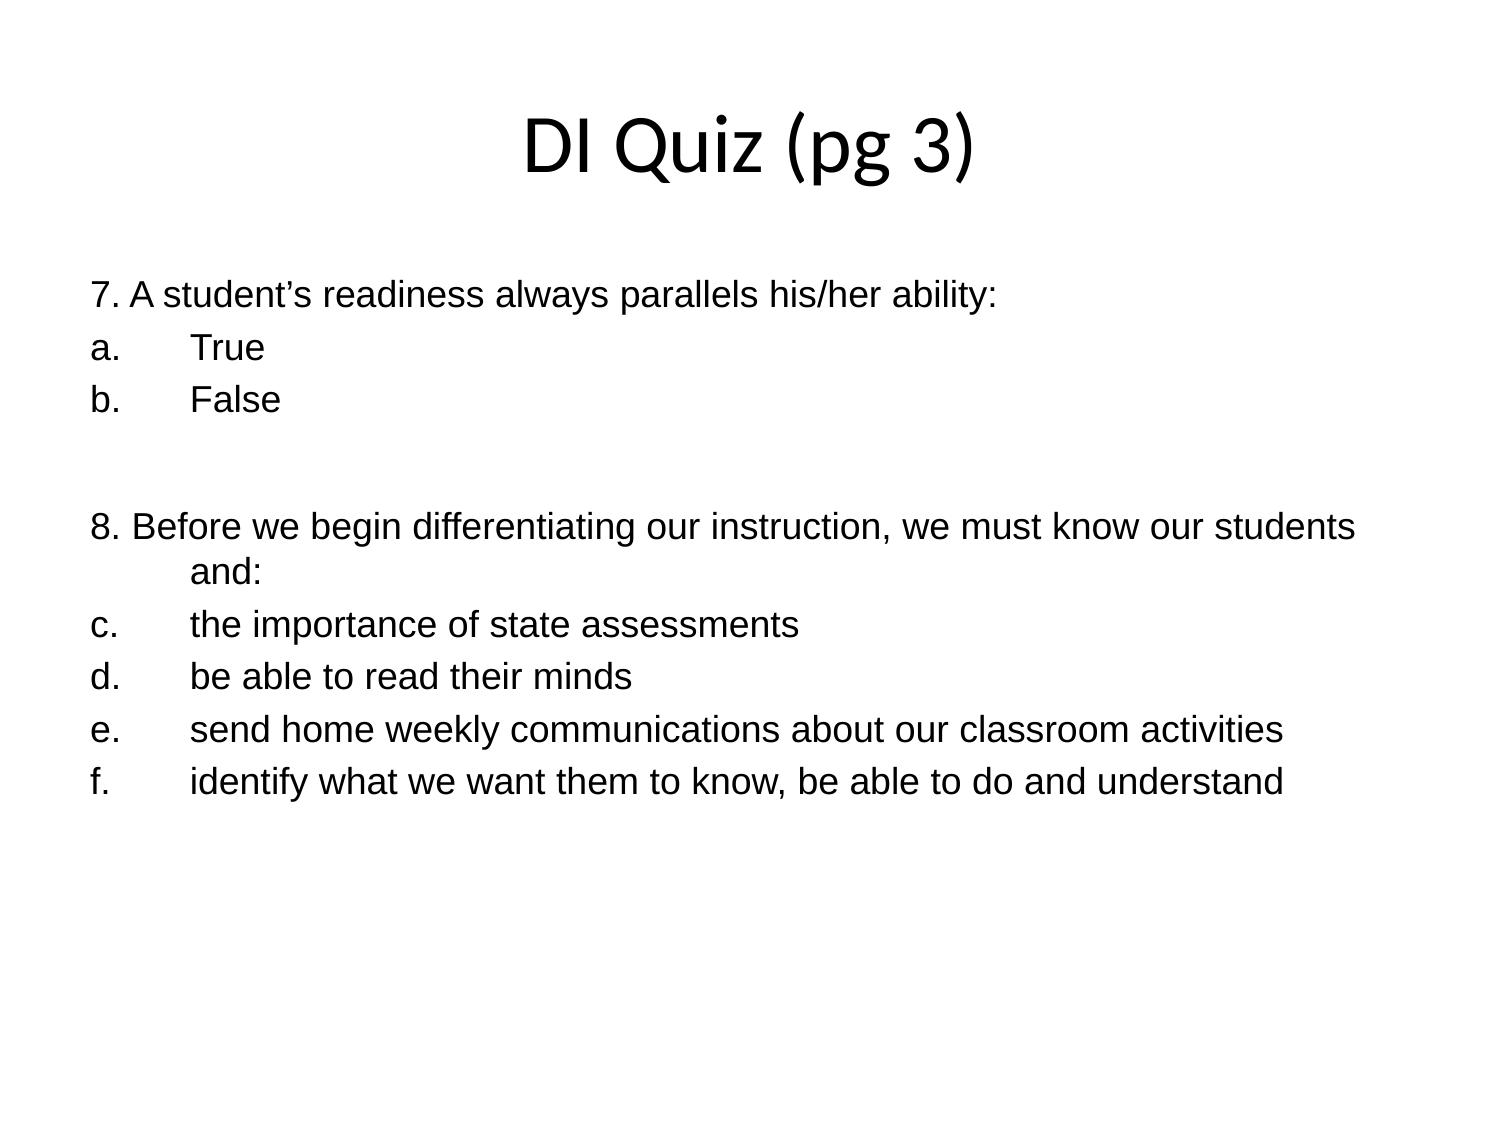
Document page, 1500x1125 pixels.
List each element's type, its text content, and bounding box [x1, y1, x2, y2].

list 7. A student’s readiness always parallels his/her ability: True False 8. Before we begin differentiating our instruction, we must know our students and: the importance of state assessments be able to read their minds send home weekly communications about our classroom activities identify what we want them to know, be able to do and understand [74, 262, 1426, 1006]
title DI Quiz (pg 3) [74, 44, 1426, 233]
